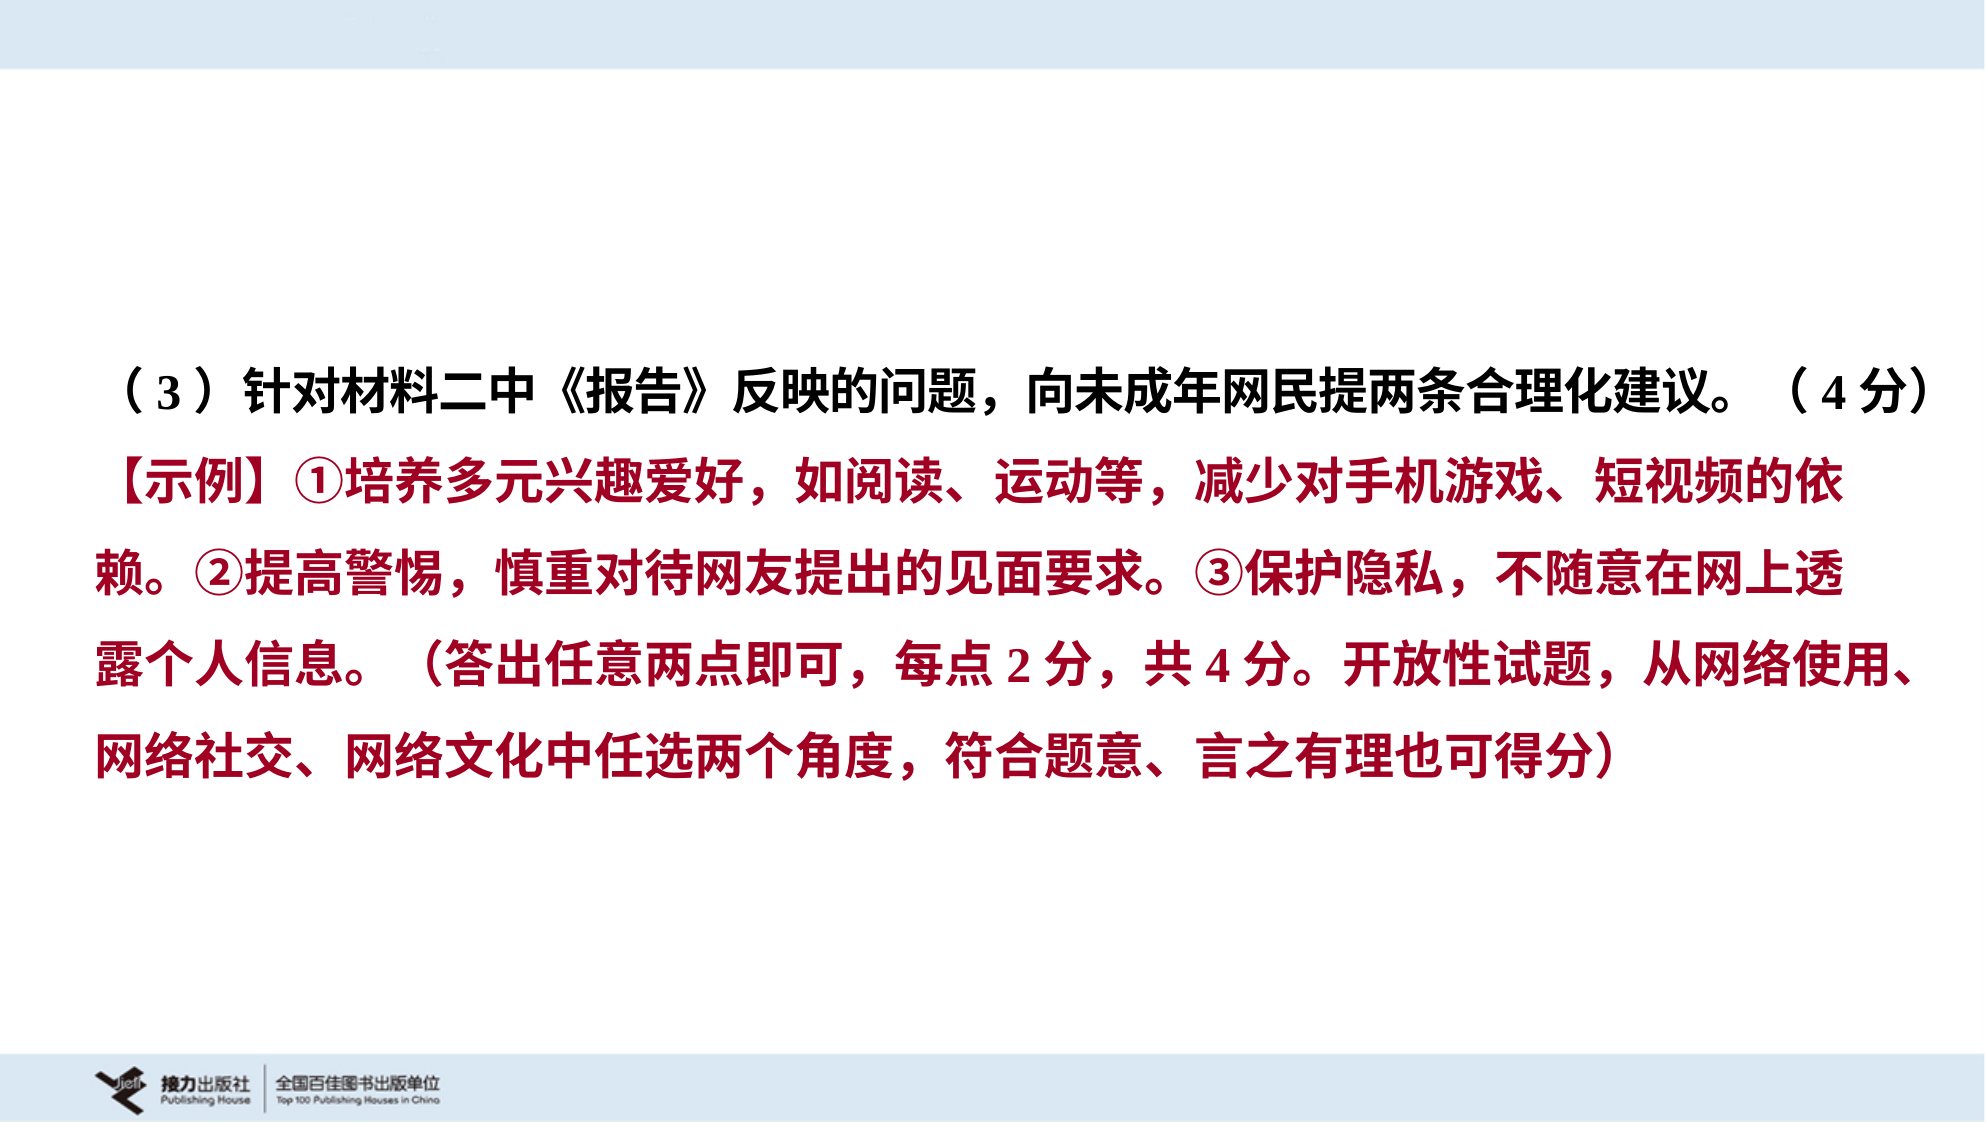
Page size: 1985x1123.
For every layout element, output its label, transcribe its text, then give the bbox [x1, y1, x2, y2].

picture [0, 0, 1985, 1122]
text_box （3）针对材料二中《报告》反映的问题，向未成年网民提两条合理化建议。（4分） [94, 332, 1892, 417]
text_box 【示例】①培养多元兴趣爱好，如阅读、运动等，减少对手机游戏、短视频的依 赖。②提高警惕，慎重对待网友提出的见面要求。③保护隐私，不随意在网上透 露个人信息。（答出任意两点即可，每点2分，共4分。开放性试题，从网络使用、 网络社交、网络文化中任选两个角度，符合题意、言之有理也可得分） [94, 417, 1892, 785]
